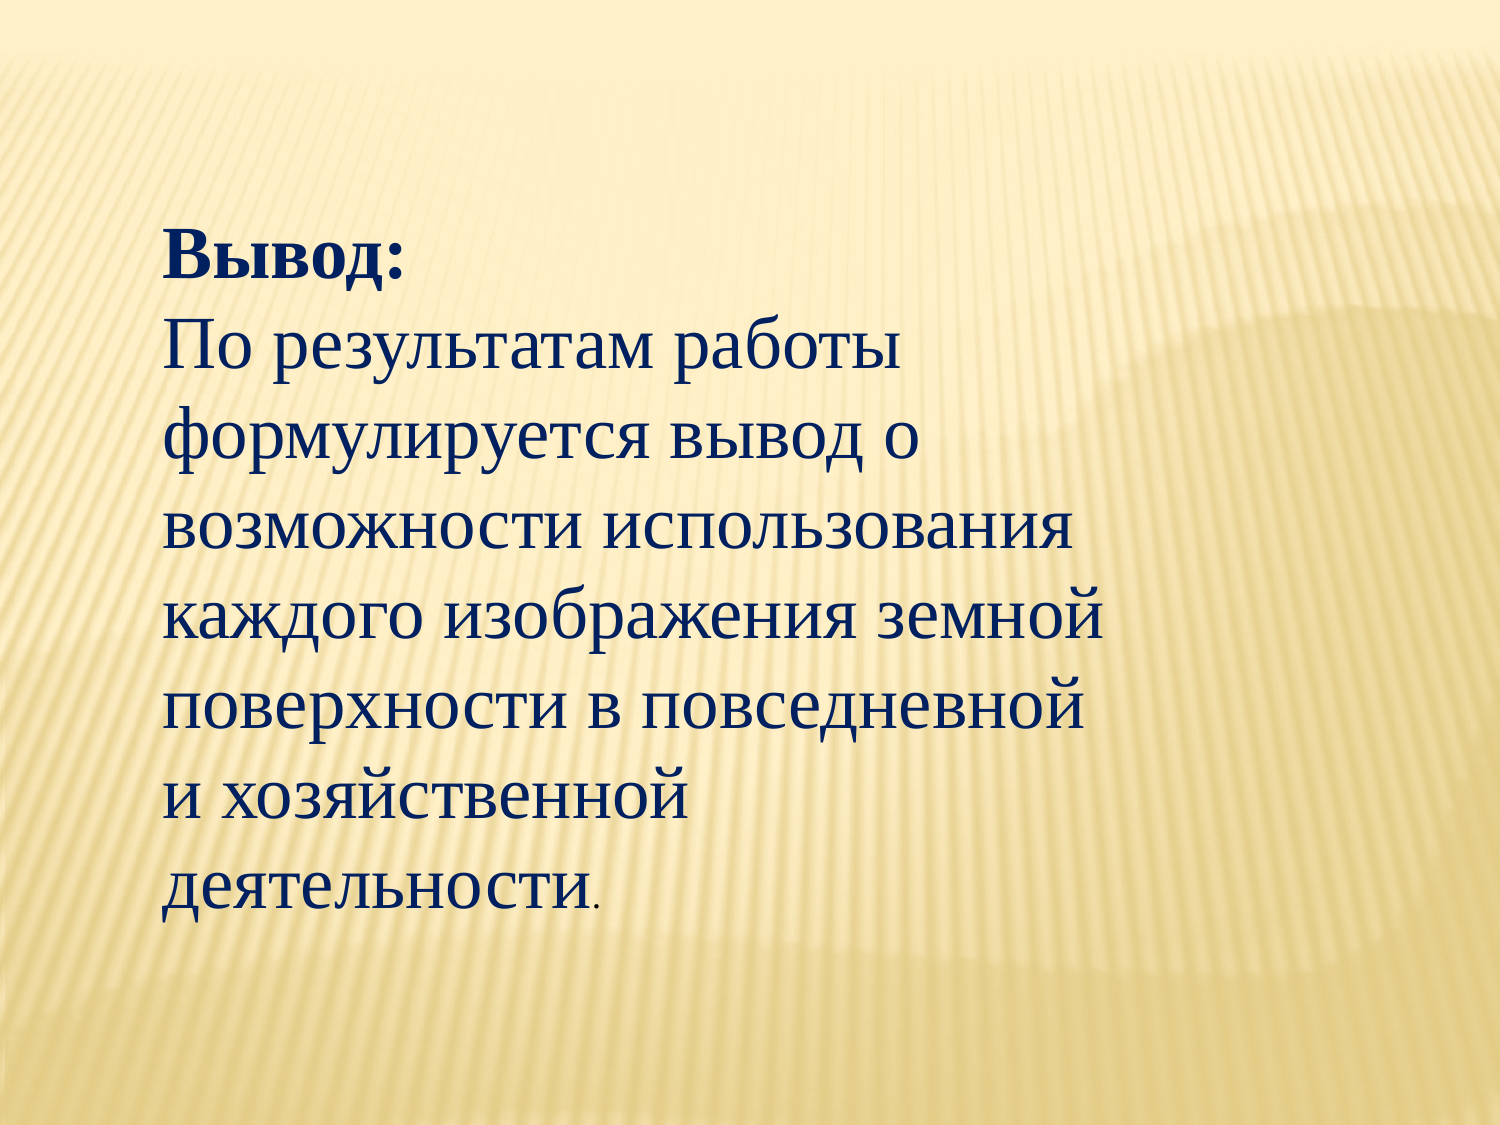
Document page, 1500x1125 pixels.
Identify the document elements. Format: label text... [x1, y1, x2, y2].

text_box Вывод: По результатам работы формулируется вывод о возможнос­ти использования каждого изображения земной поверхности в повседневной и хозяйственной деятельности. [147, 196, 1125, 931]
